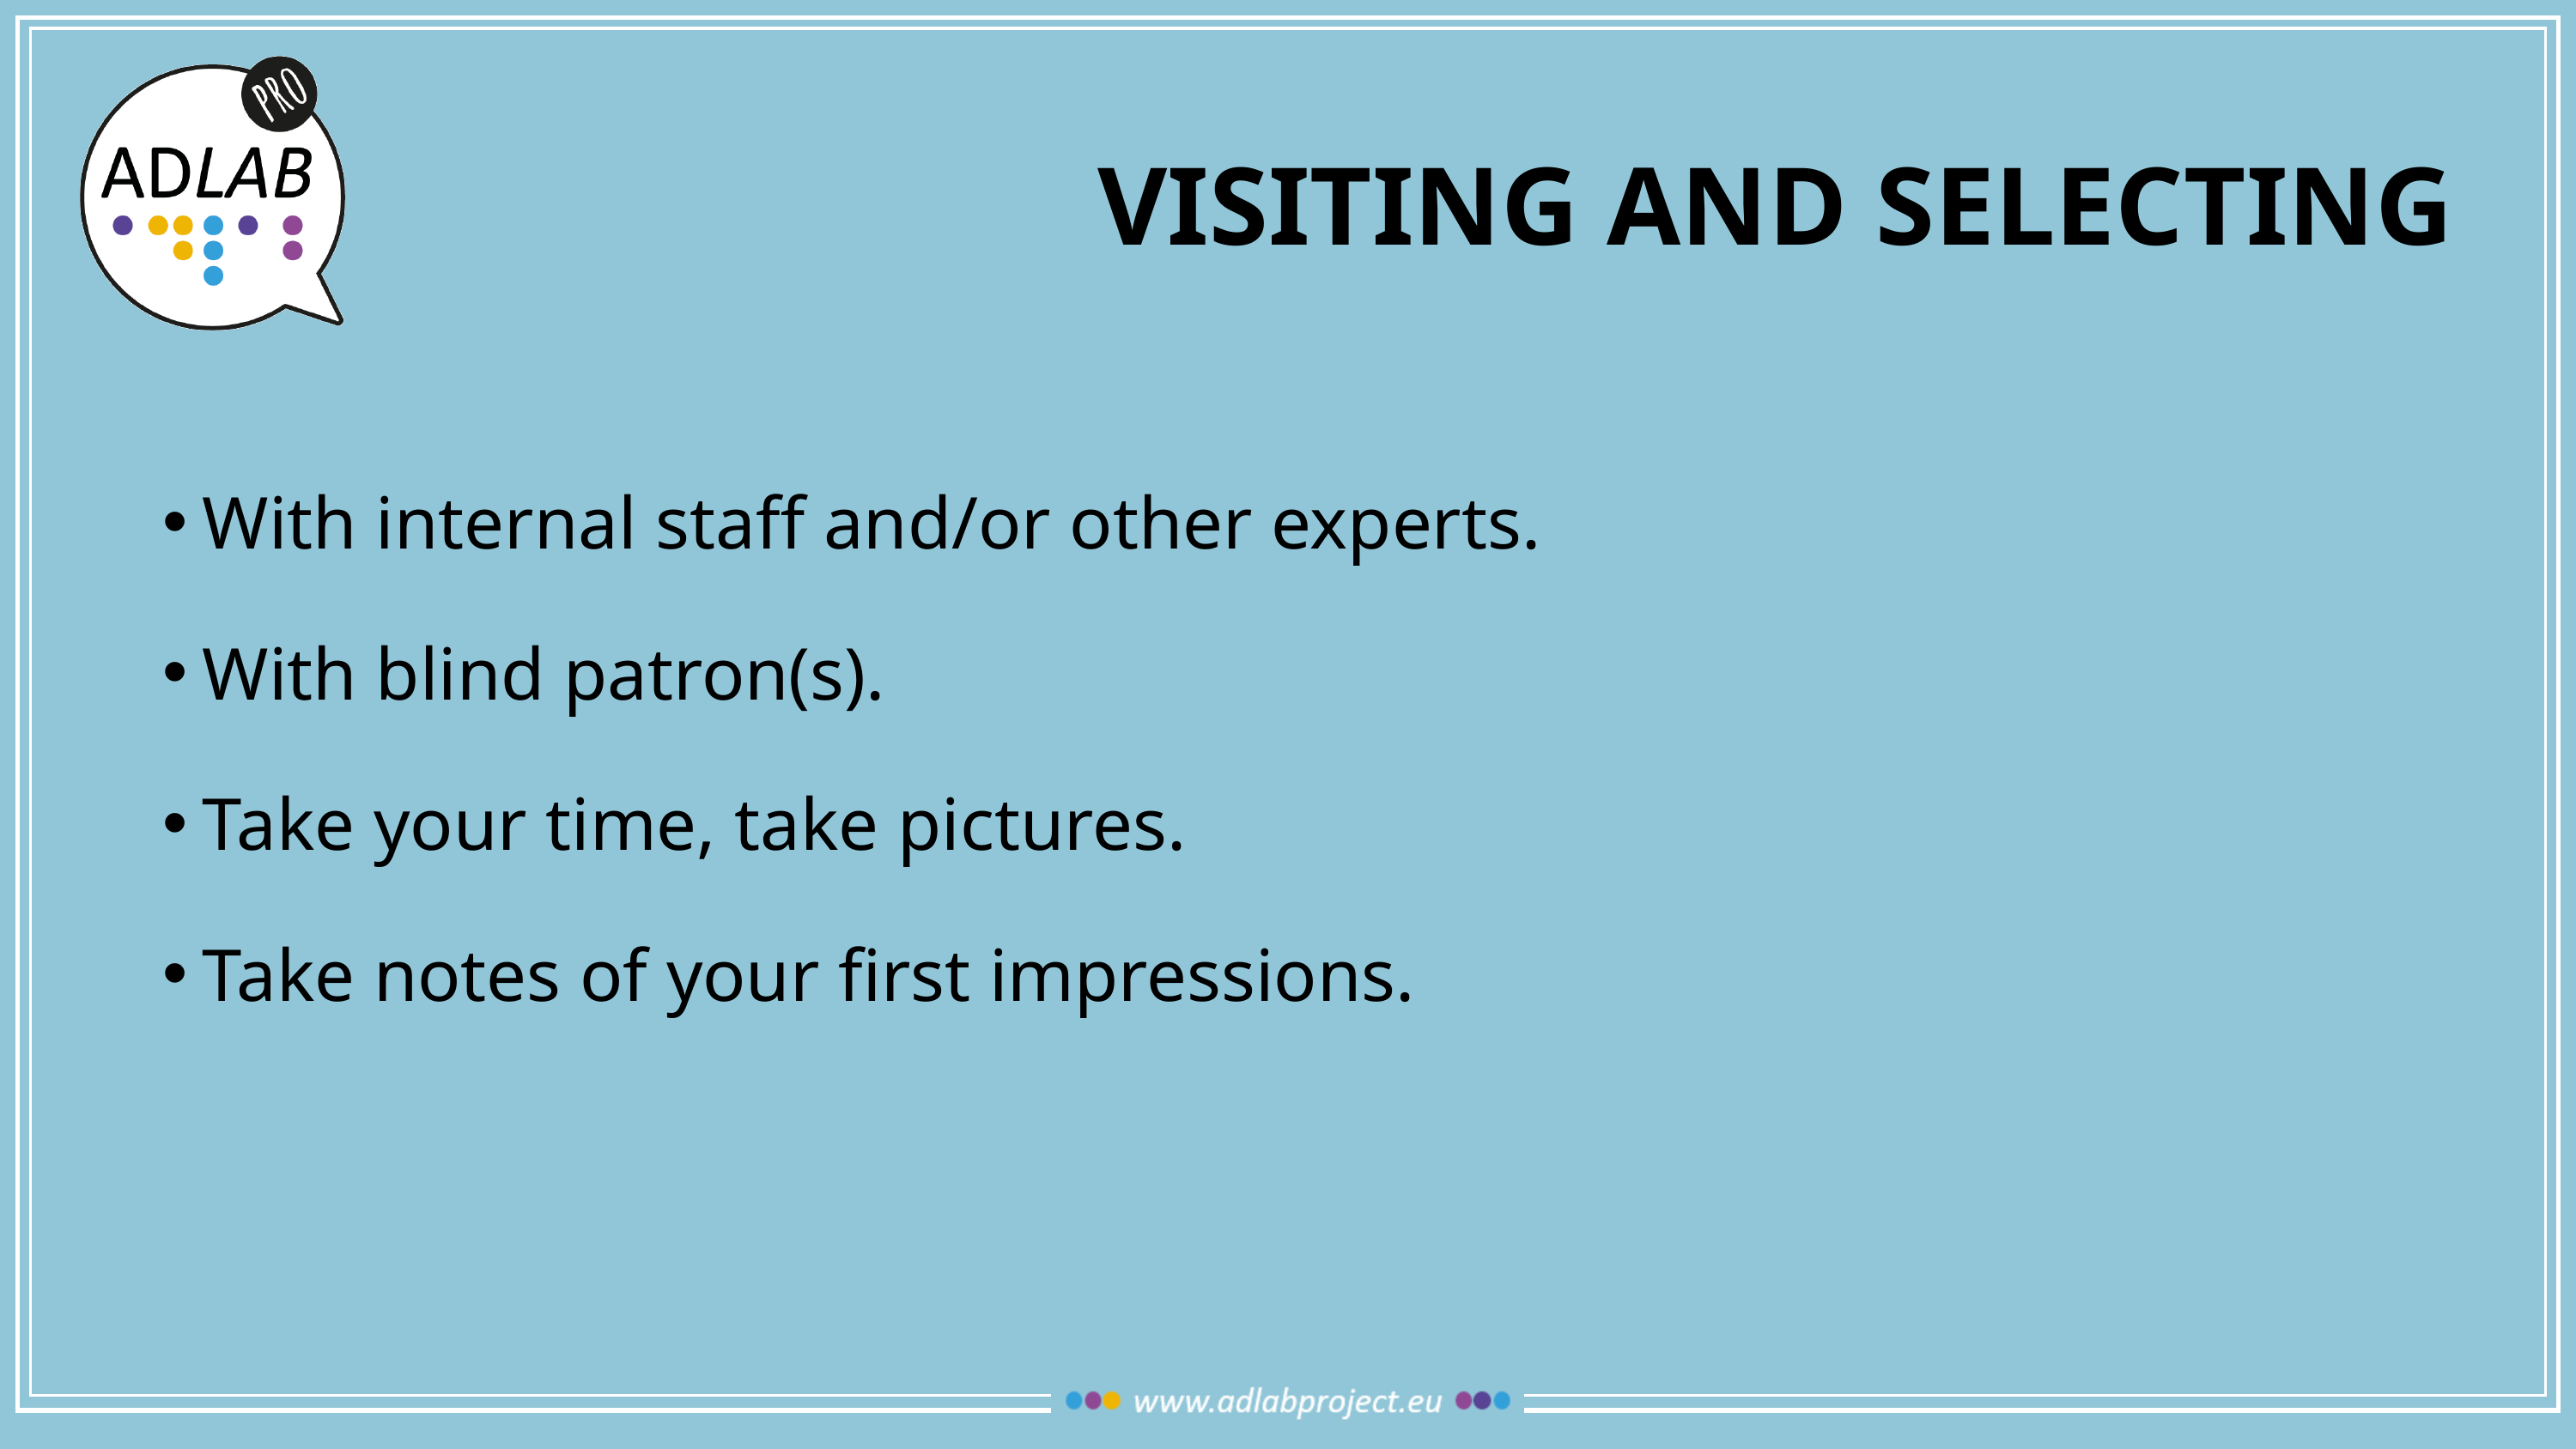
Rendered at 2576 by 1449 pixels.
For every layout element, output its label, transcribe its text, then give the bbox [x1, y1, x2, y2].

picture [72, 49, 353, 330]
picture [1051, 1378, 1524, 1429]
title visiting and selecting [384, 70, 2467, 351]
list With internal staff and/or other experts. With blind patron(s). Take your time, take pictures. Take notes of your first impressions. [150, 428, 2467, 1083]
